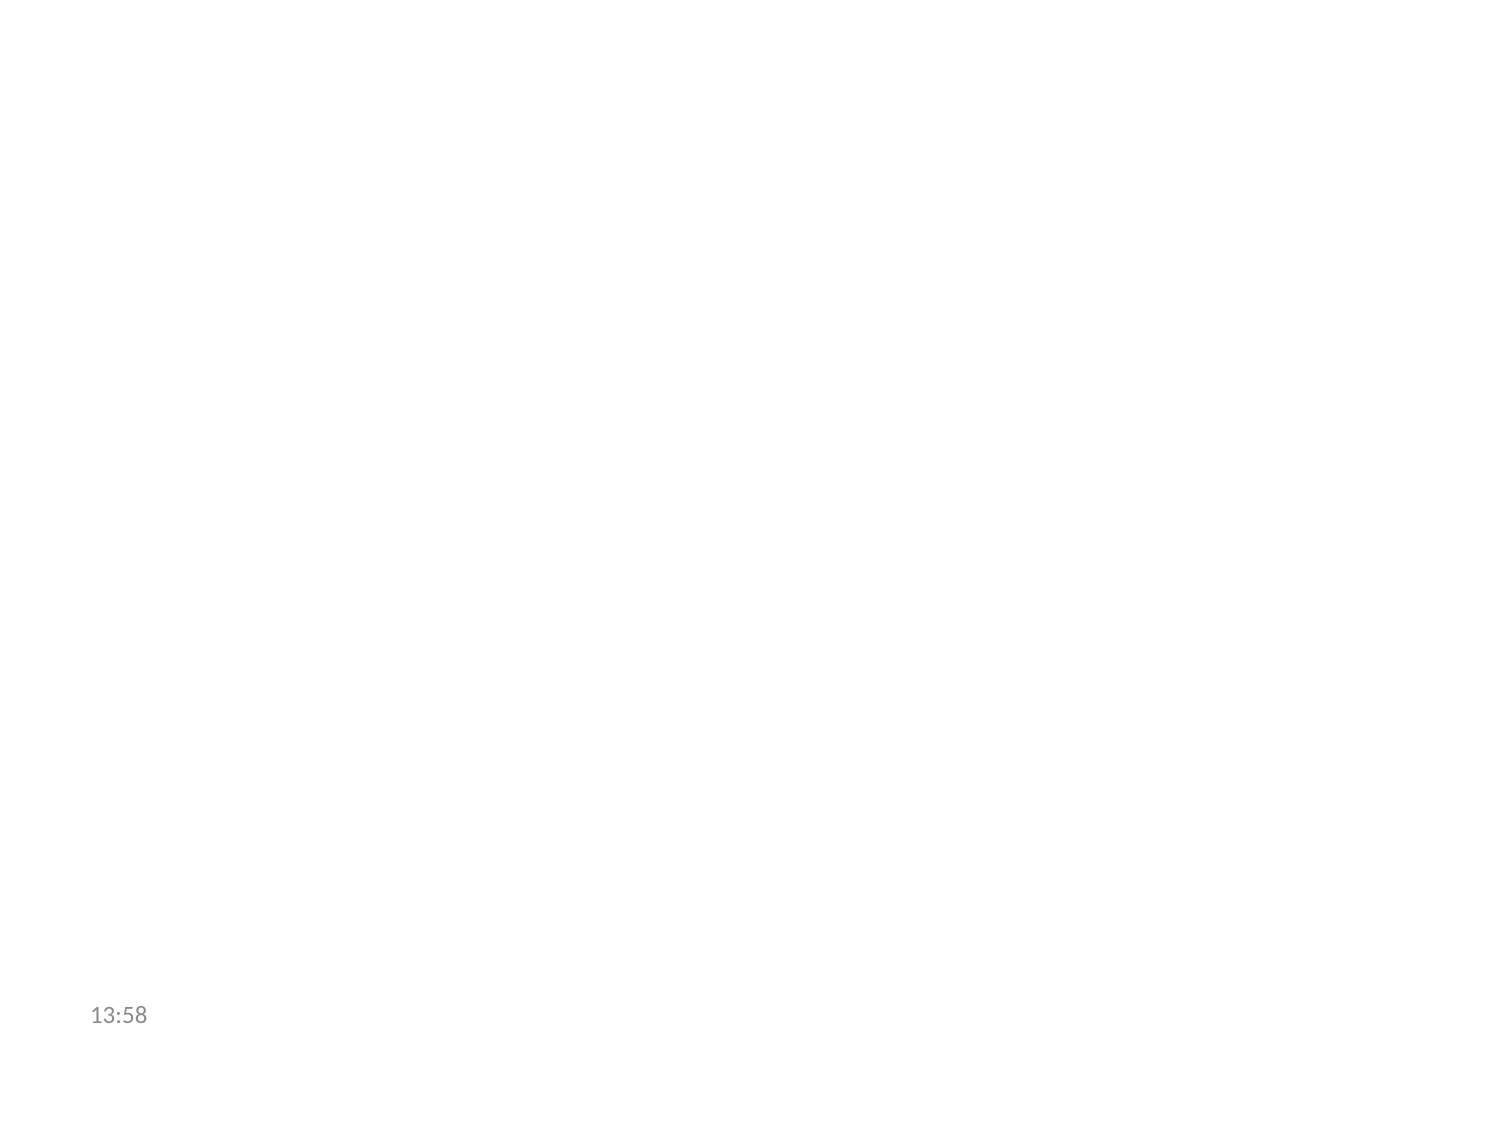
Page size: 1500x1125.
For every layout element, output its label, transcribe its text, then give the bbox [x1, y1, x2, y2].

text_box 15:35 [75, 983, 425, 1044]
